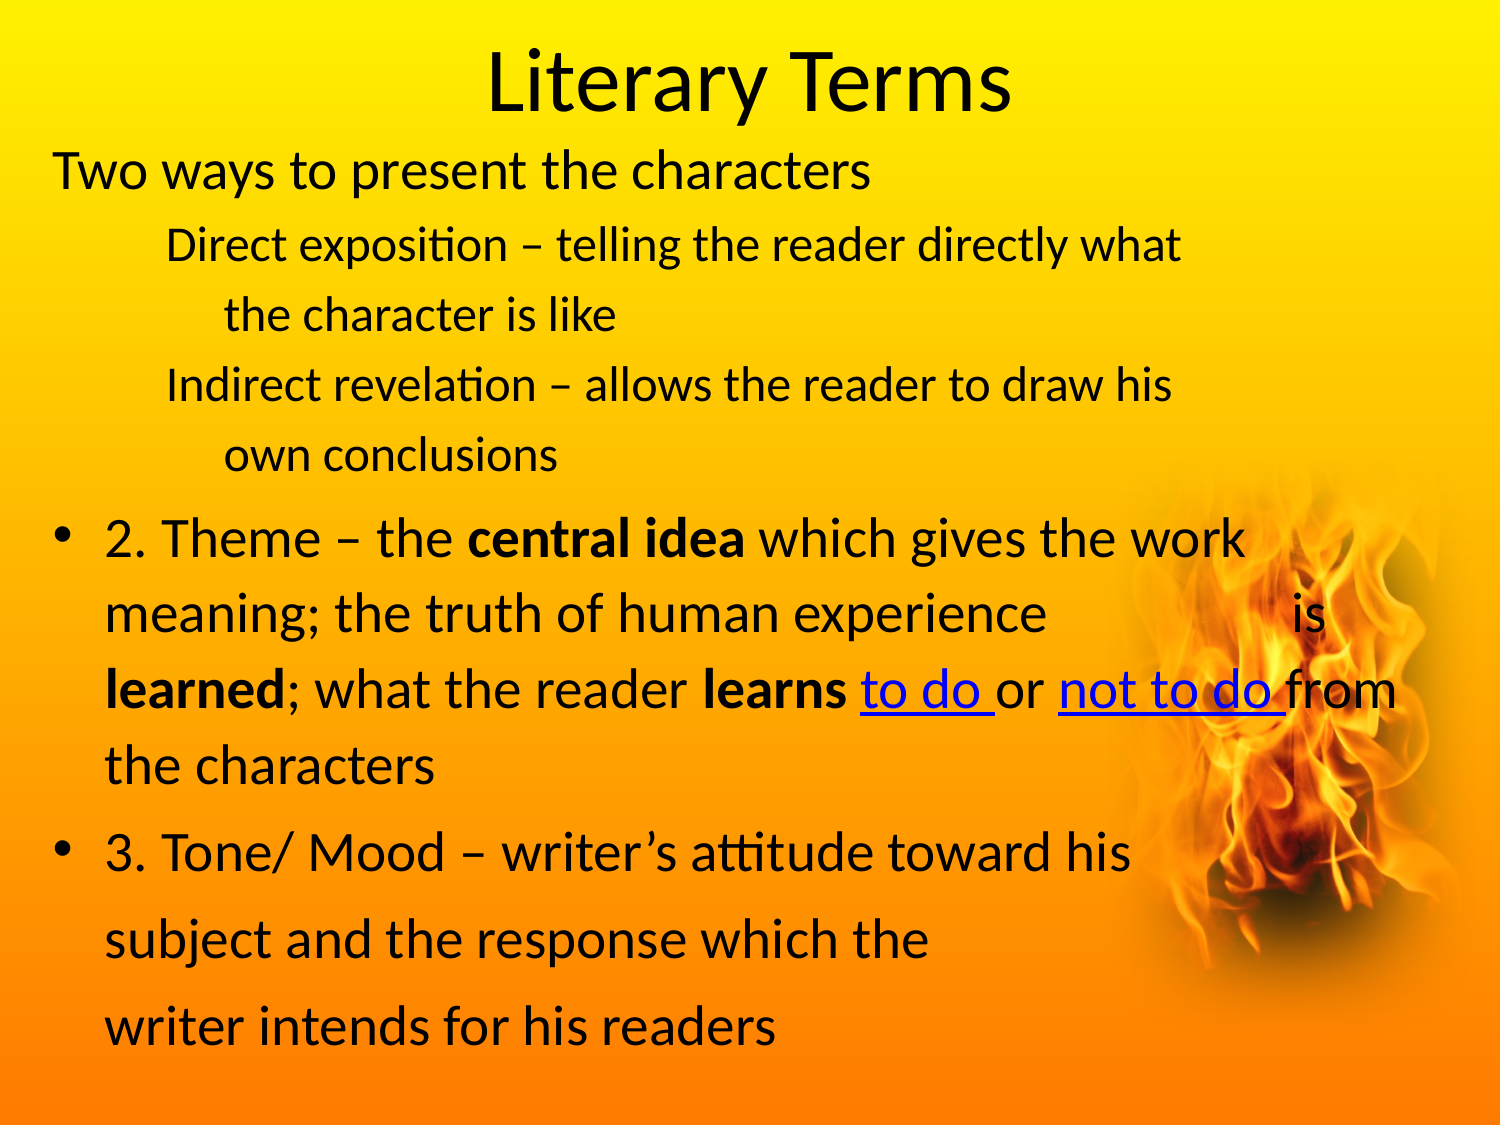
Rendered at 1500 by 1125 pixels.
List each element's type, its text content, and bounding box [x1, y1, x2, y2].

list Two ways to present the characters Direct exposition – telling the reader directly what the character is like Indirect revelation – allows the reader to draw his own conclusions 2. Theme – the central idea which gives the work meaning; the truth of human experience is learned; what the reader learns to do or not to do from the characters 3. Tone/ Mood – writer’s attitude toward his subject and the response which the writer intends for his readers [37, 125, 1463, 1075]
title Literary Terms [75, 0, 1425, 125]
